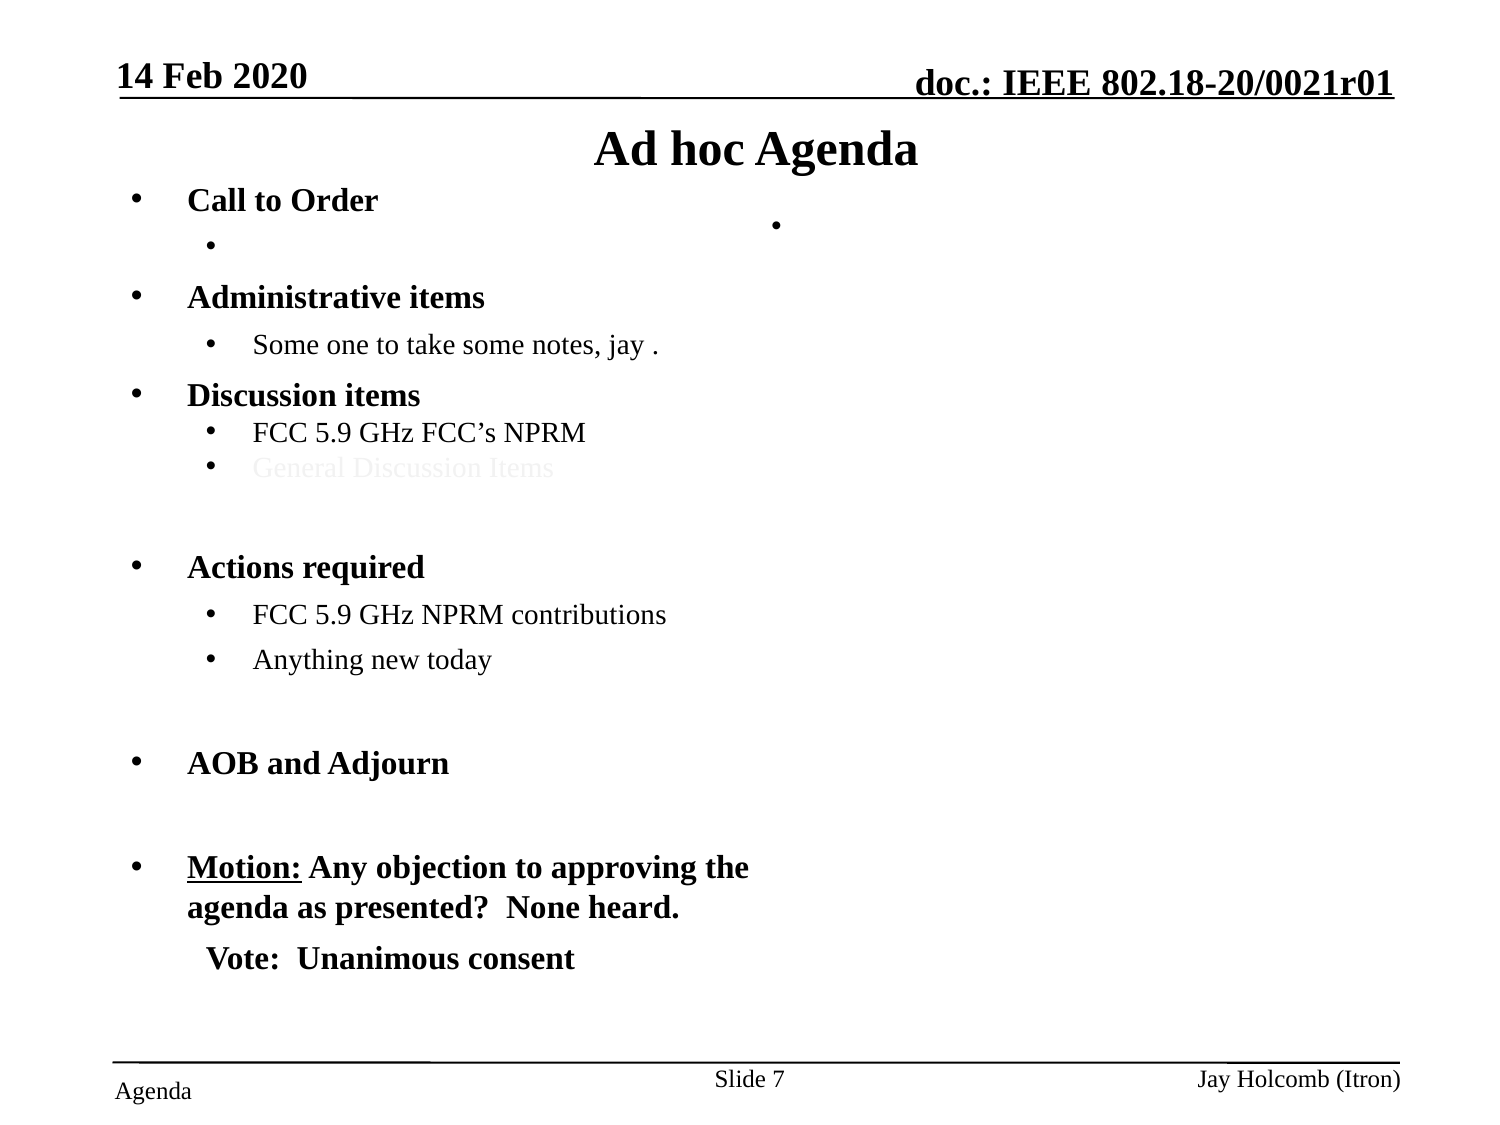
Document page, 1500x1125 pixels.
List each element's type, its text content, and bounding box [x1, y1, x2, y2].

text_box [756, 152, 1467, 1063]
slide_number Slide 7 [699, 1063, 800, 1123]
title Ad hoc Agenda [118, 95, 1394, 169]
footer Jay Holcomb (Itron) [878, 1063, 1402, 1093]
list Call to Order Attendance server is open Administrative items Some one to take some notes, jay . Discussion items FCC 5.9 GHz FCC’s NPRM General Discussion Items Actions required FCC 5.9 GHz NPRM contributions Anything new today AOB and Adjourn Motion: Any objection to approving the agenda as presented? None heard. Vote: Unanimous consent [115, 169, 756, 1063]
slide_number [115, 45, 477, 97]
text_box Agenda [99, 1067, 238, 1112]
